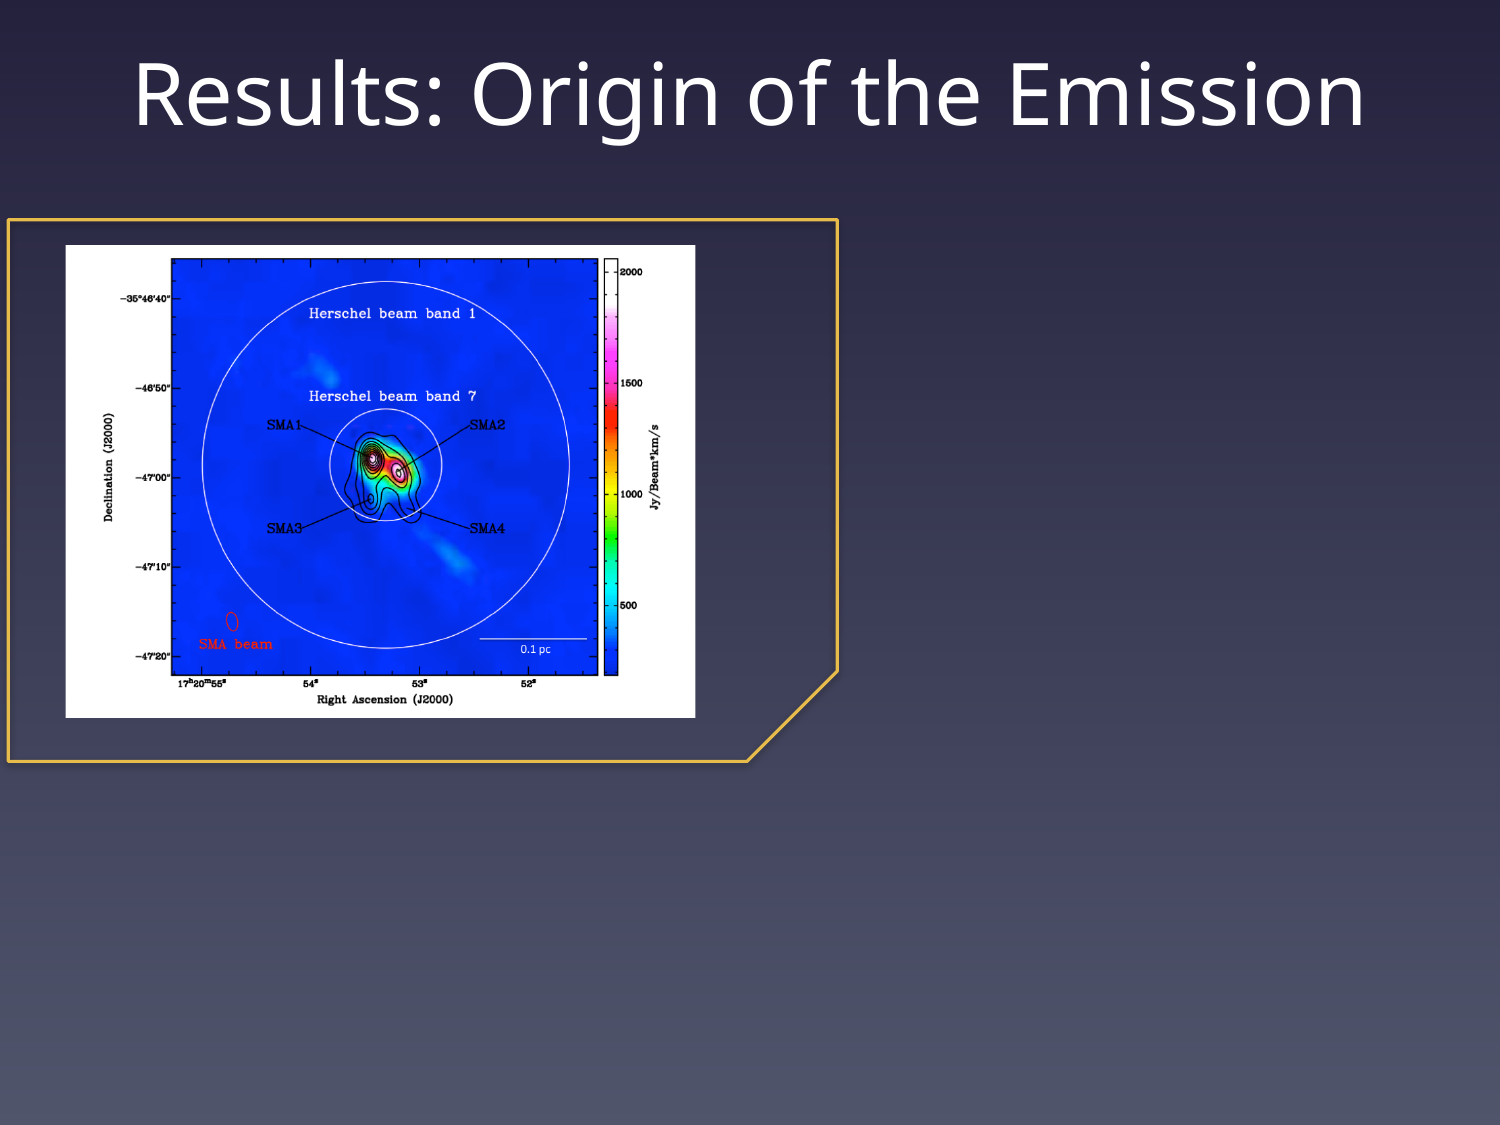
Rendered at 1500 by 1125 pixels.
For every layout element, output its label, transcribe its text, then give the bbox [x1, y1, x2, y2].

picture [65, 244, 696, 718]
title Results: Origin of the Emission [75, 31, 1425, 219]
text_box [7, 218, 839, 763]
